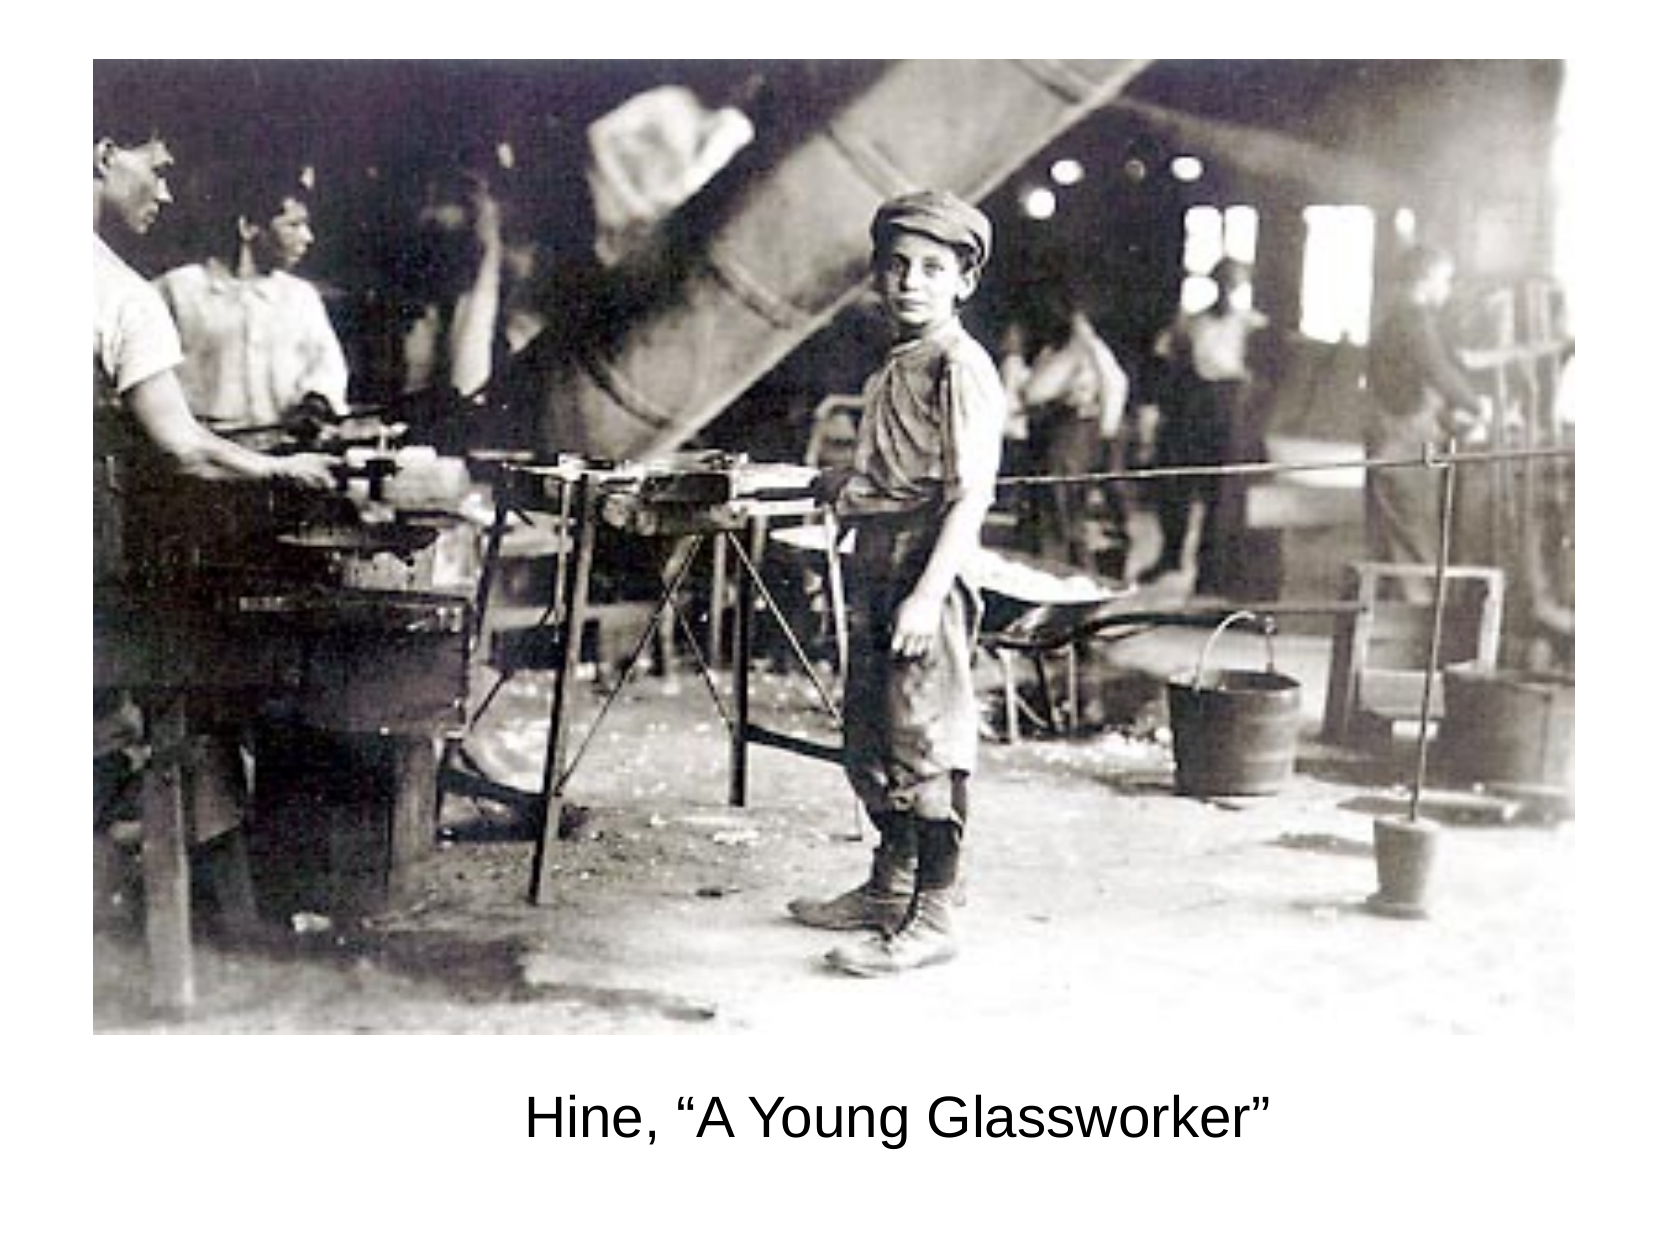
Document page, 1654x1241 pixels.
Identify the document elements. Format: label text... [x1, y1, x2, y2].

text_box Hine, “A Young Glassworker” [509, 1078, 1335, 1159]
picture [92, 59, 1576, 1036]
